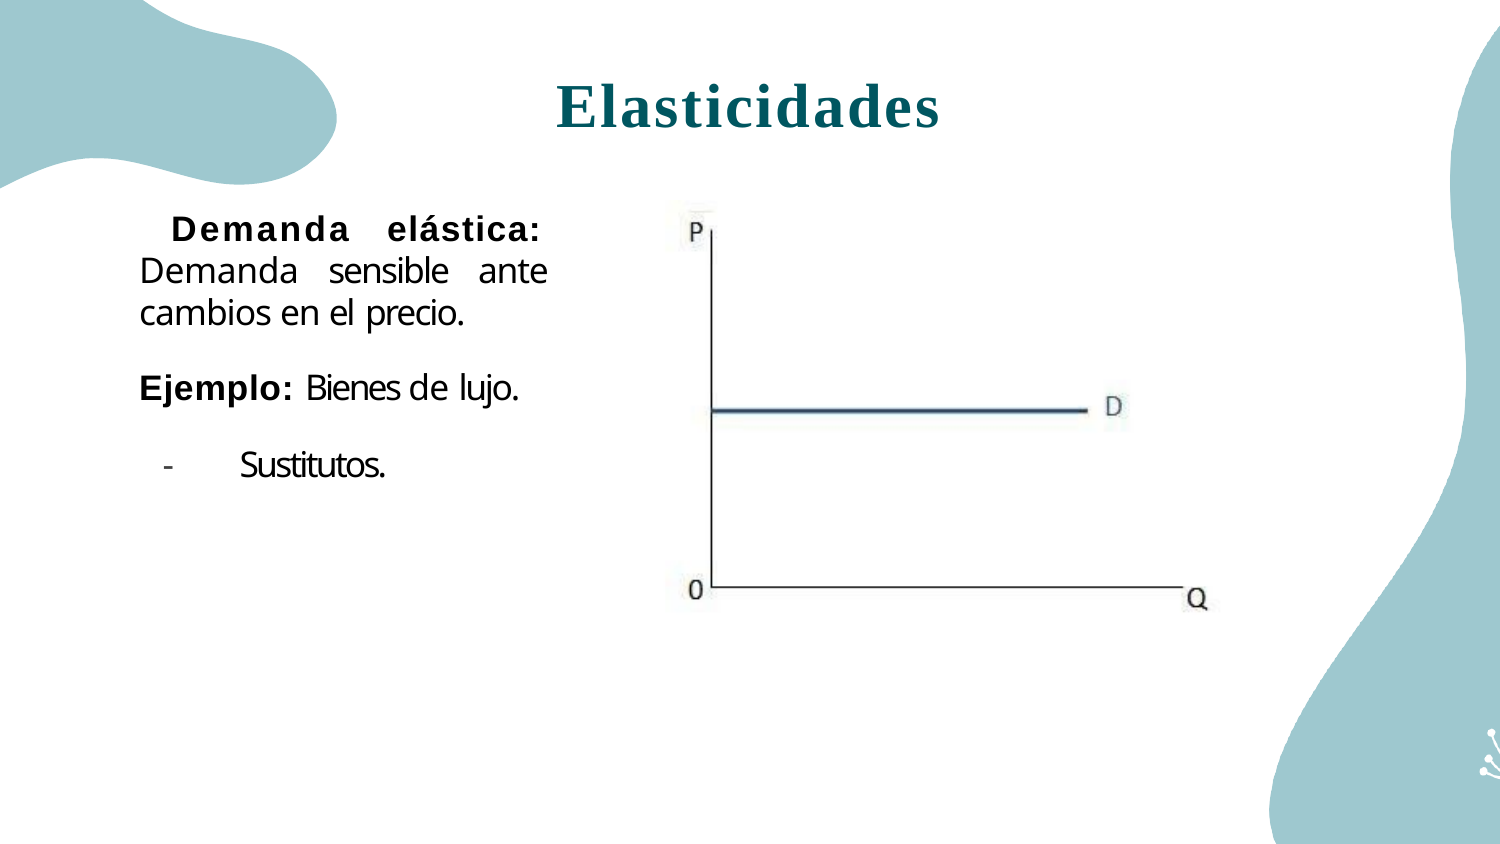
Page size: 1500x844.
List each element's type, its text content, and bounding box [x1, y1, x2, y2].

text_box Demanda elástica: Demanda sensible ante cambios en el precio. Ejemplo: Bienes de lujo. - Sustitutos. [137, 202, 577, 485]
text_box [640, 24, 1500, 844]
title Elasticidades [553, 63, 635, 207]
text_box [0, 0, 337, 189]
